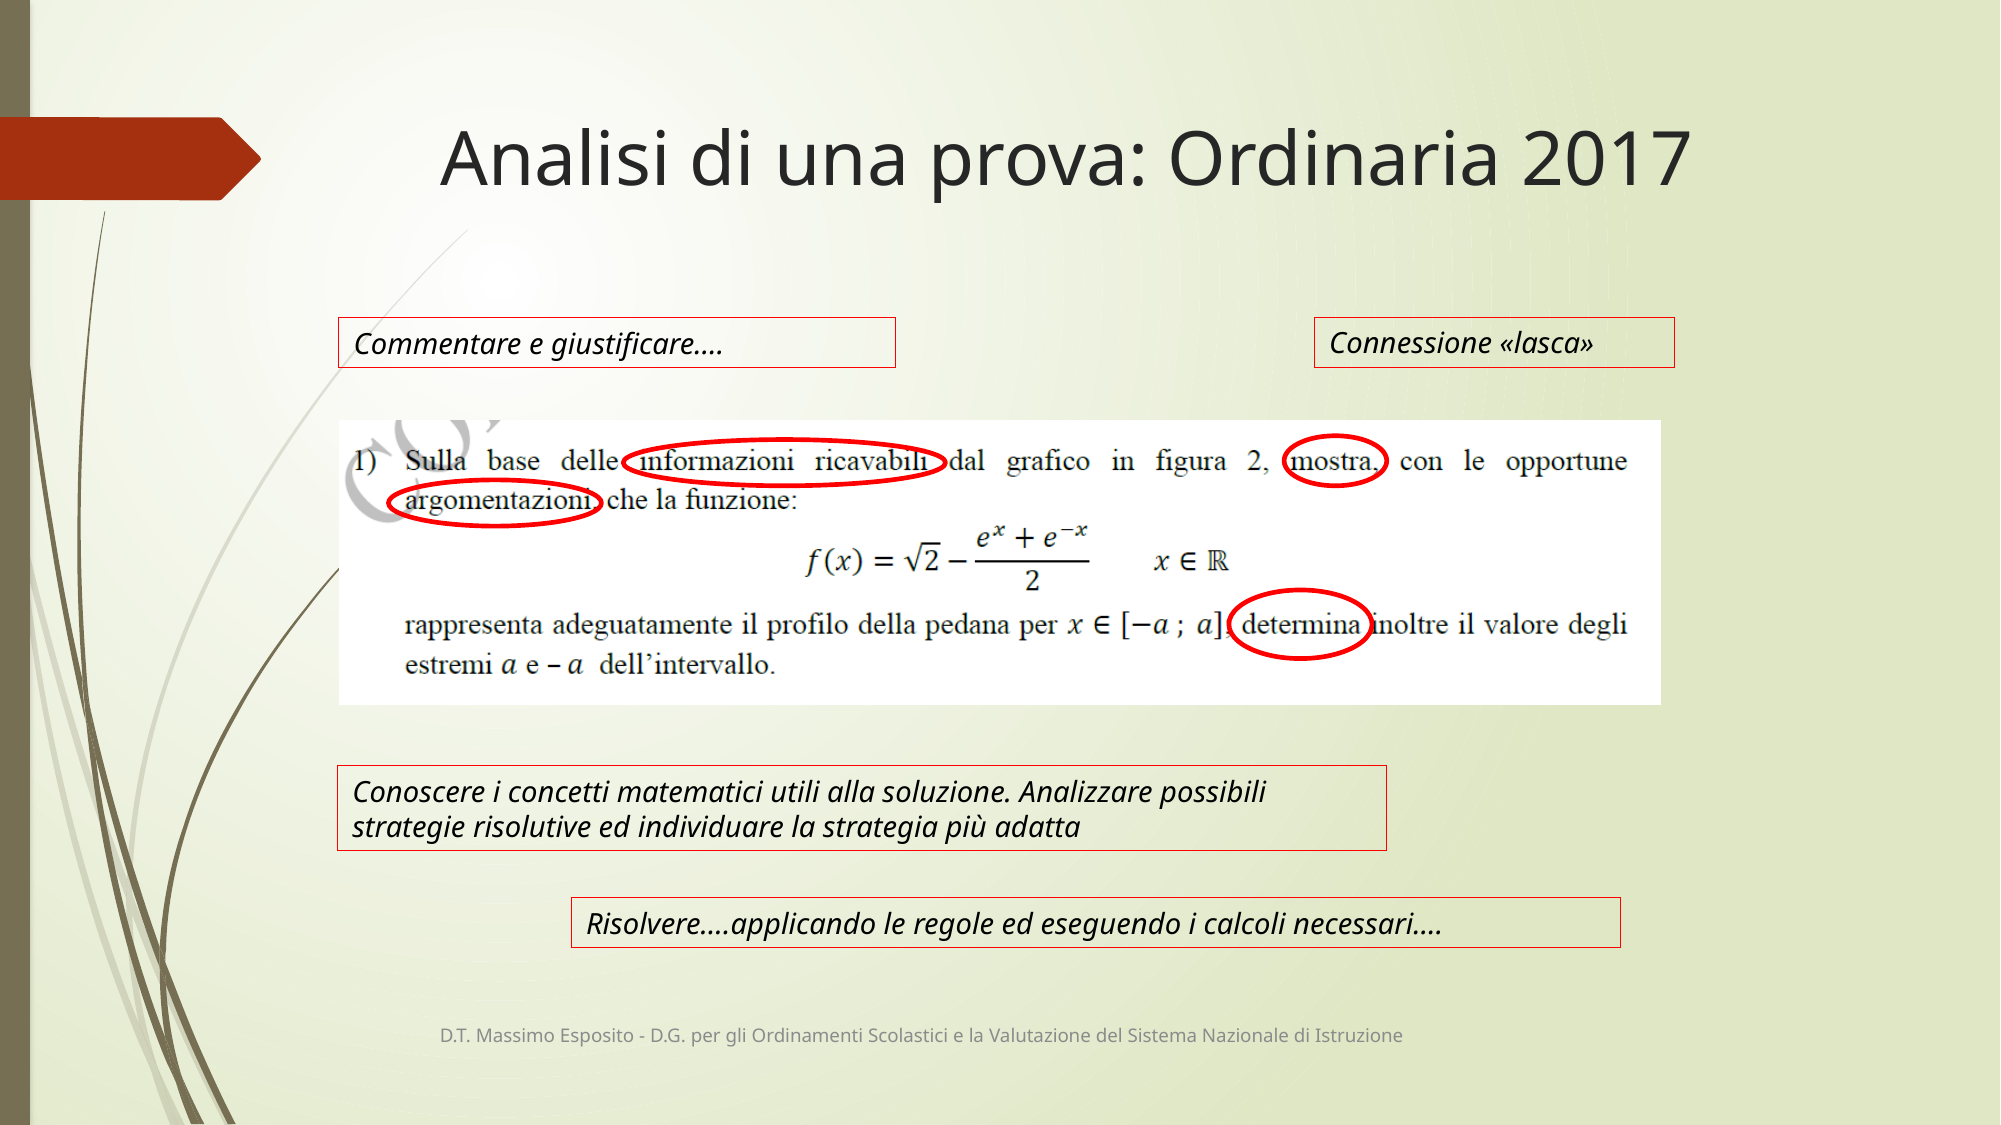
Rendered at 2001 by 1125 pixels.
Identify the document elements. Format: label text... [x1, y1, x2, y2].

text_box Conoscere i concetti matematici utili alla soluzione. Analizzare possibili strategie risolutive ed individuare la strategia più adatta [337, 765, 1387, 851]
title Analisi di una prova: Ordinaria 2017 [425, 102, 1888, 231]
text_box Connessione «lasca» [1314, 317, 1675, 368]
picture [338, 419, 1662, 705]
text_box Risolvere….applicando le regole ed eseguendo i calcoli necessari…. [571, 897, 1621, 948]
text_box Commentare e giustificare…. [338, 317, 896, 368]
footer D.T. Massimo Esposito - D.G. per gli Ordinamenti Scolastici e la Valutazione del Sistema Nazionale di Istruzione [424, 1006, 1675, 1067]
